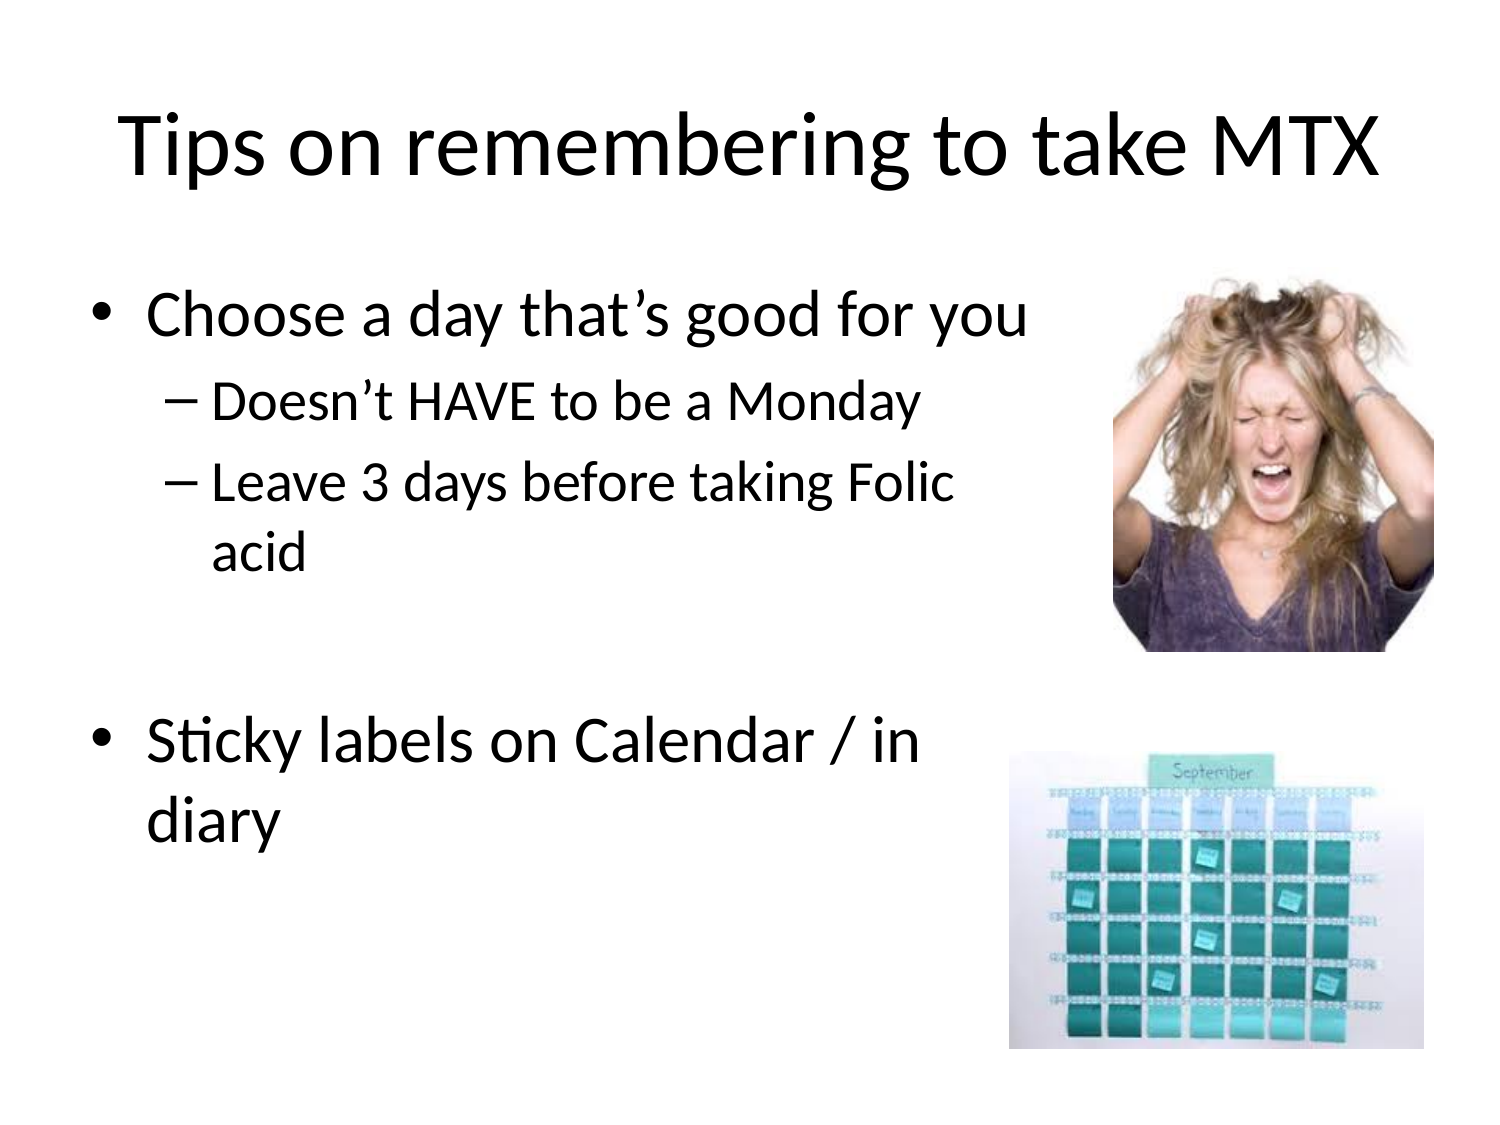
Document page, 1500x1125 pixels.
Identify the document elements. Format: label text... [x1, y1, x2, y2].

list Choose a day that’s good for you Doesn’t HAVE to be a Monday Leave 3 days before taking Folic acid Sticky labels on Calendar / in diary [75, 262, 1046, 1005]
title Tips on remembering to take MTX [75, 45, 1425, 233]
picture [1009, 751, 1425, 1049]
picture [1112, 266, 1434, 652]
